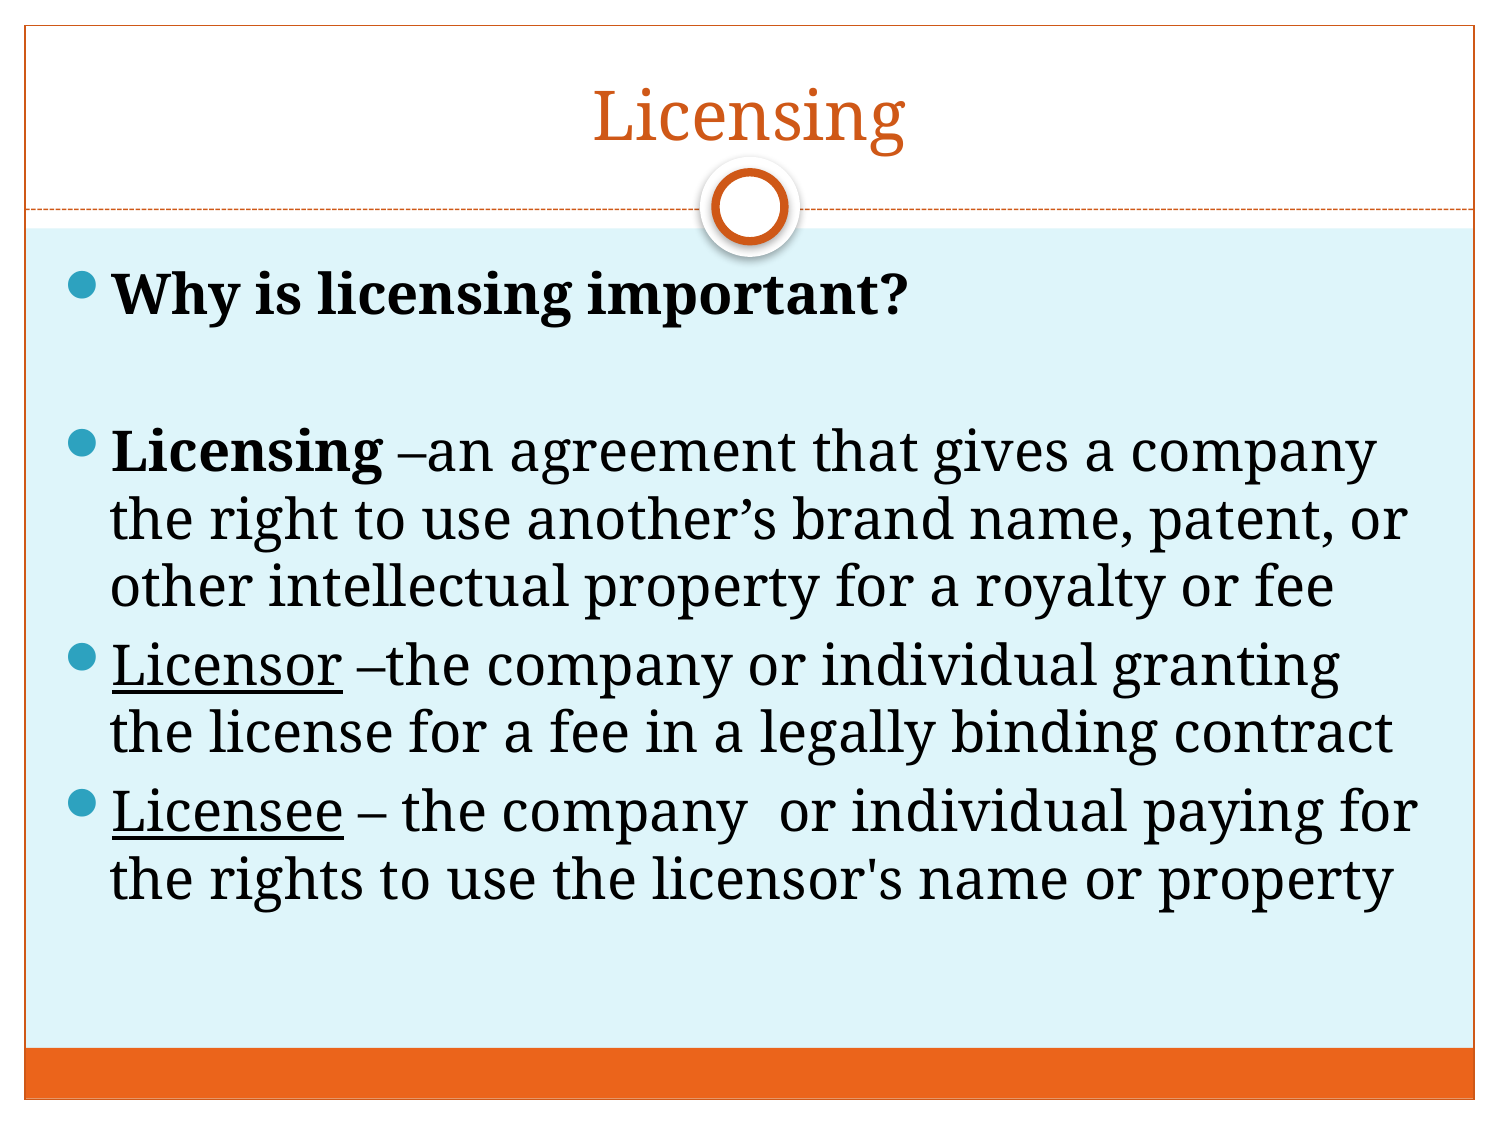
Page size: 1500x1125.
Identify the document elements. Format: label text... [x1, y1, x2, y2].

title Licensing [49, 37, 1450, 162]
list Why is licensing important? Licensing –an agreement that gives a company the right to use another’s brand name, patent, or other intellectual property for a royalty or fee Licensor –the company or individual granting the license for a fee in a legally binding contract Licensee – the company or individual paying for the rights to use the licensor's name or property [49, 250, 1445, 1001]
